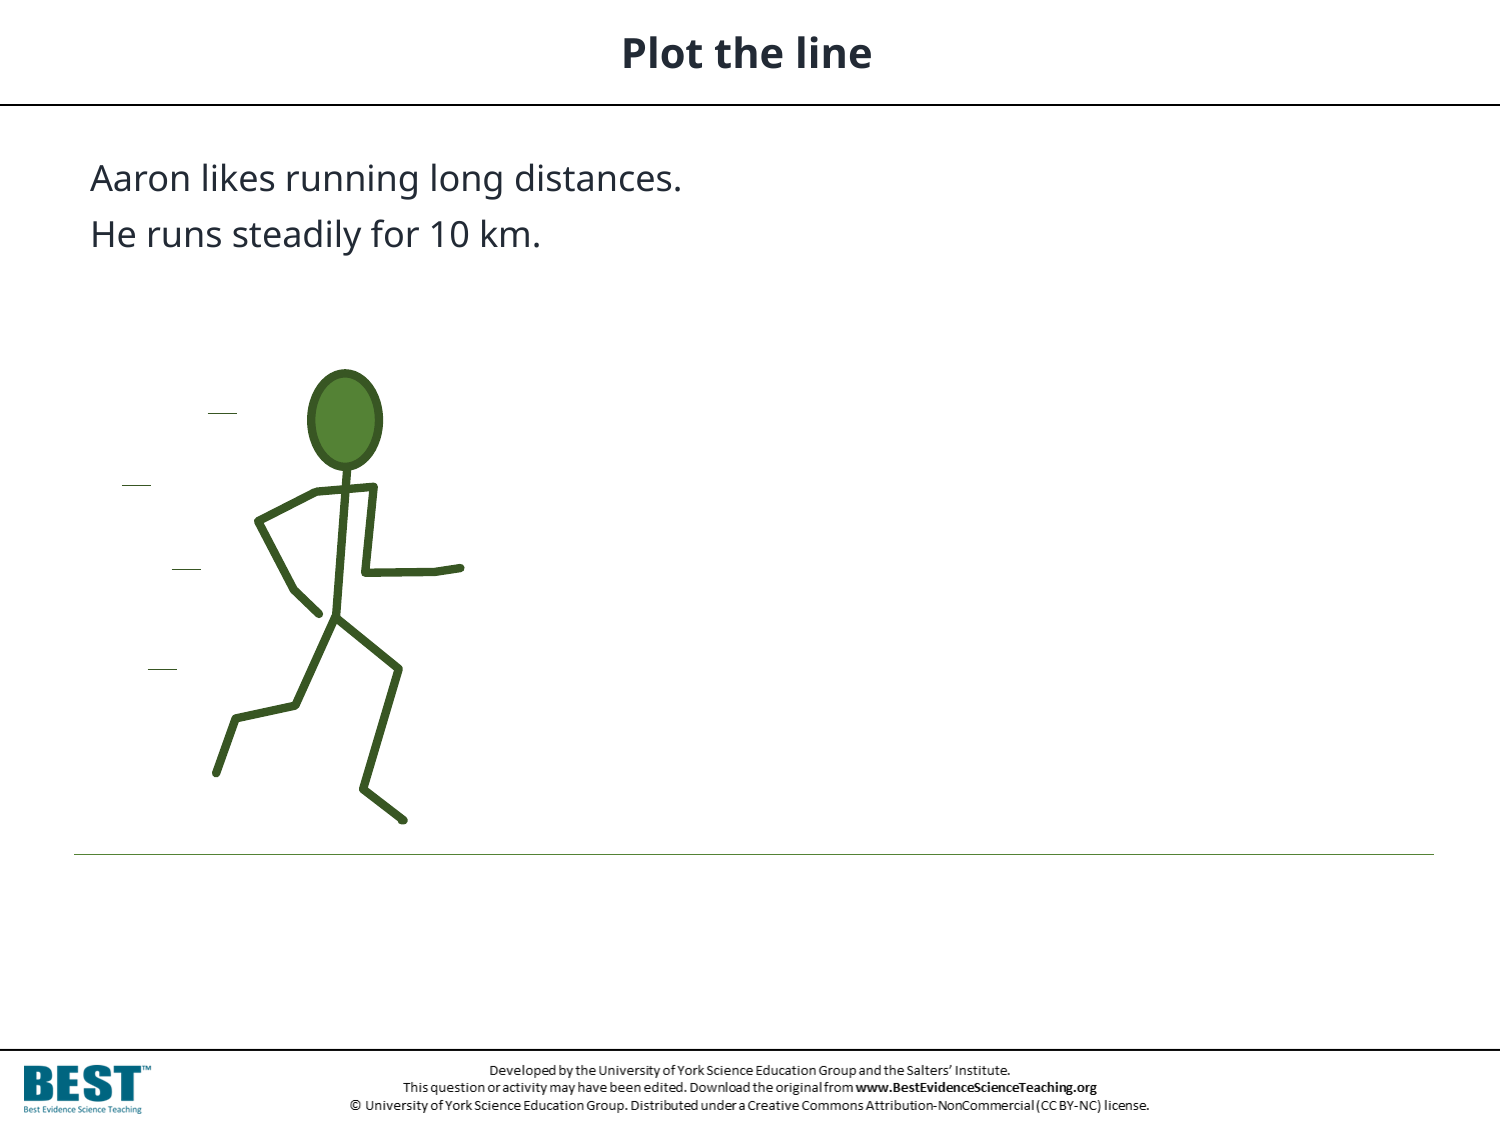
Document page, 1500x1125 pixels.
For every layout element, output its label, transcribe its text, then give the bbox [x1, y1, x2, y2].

picture [0, 104, 1500, 1124]
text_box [74, 373, 1435, 855]
text_box Plot the line [23, 4, 1471, 99]
